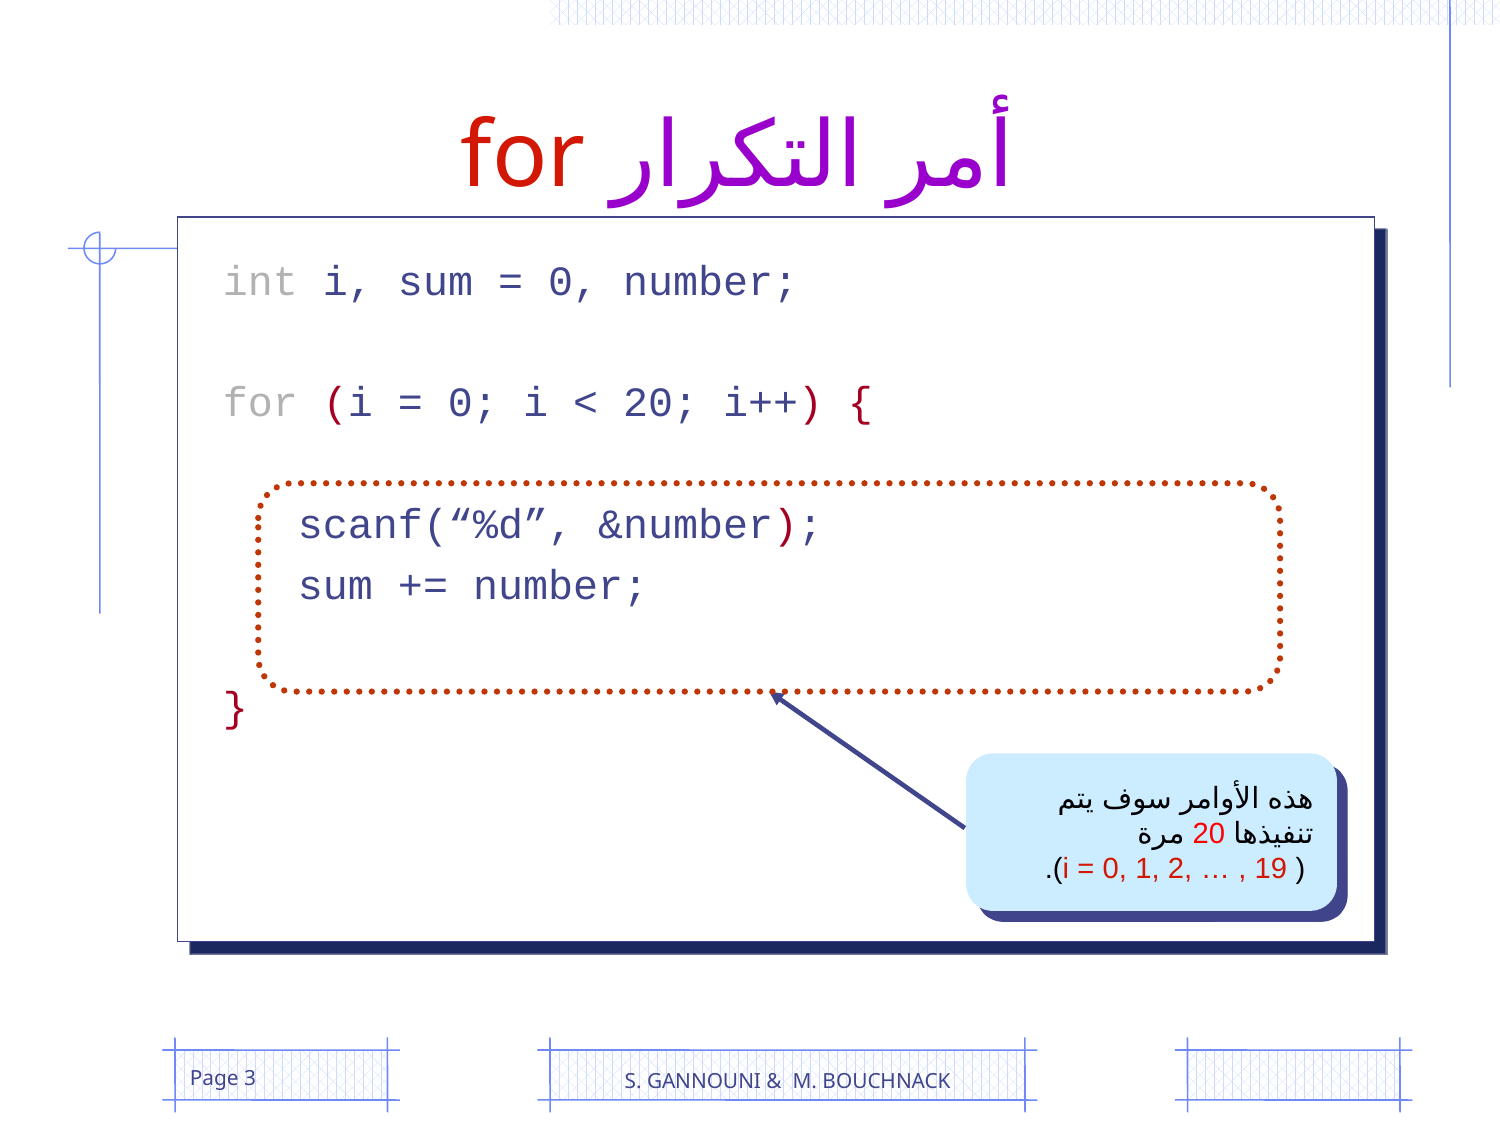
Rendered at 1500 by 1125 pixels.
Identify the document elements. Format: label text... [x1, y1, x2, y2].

title أمر التكرار for [99, 24, 1376, 213]
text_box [678, 694, 1337, 911]
footer S. GANNOUNI & M. BOUCHNACK [549, 1024, 1026, 1101]
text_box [177, 216, 1375, 942]
slide_number Page 3 [174, 1024, 488, 1101]
